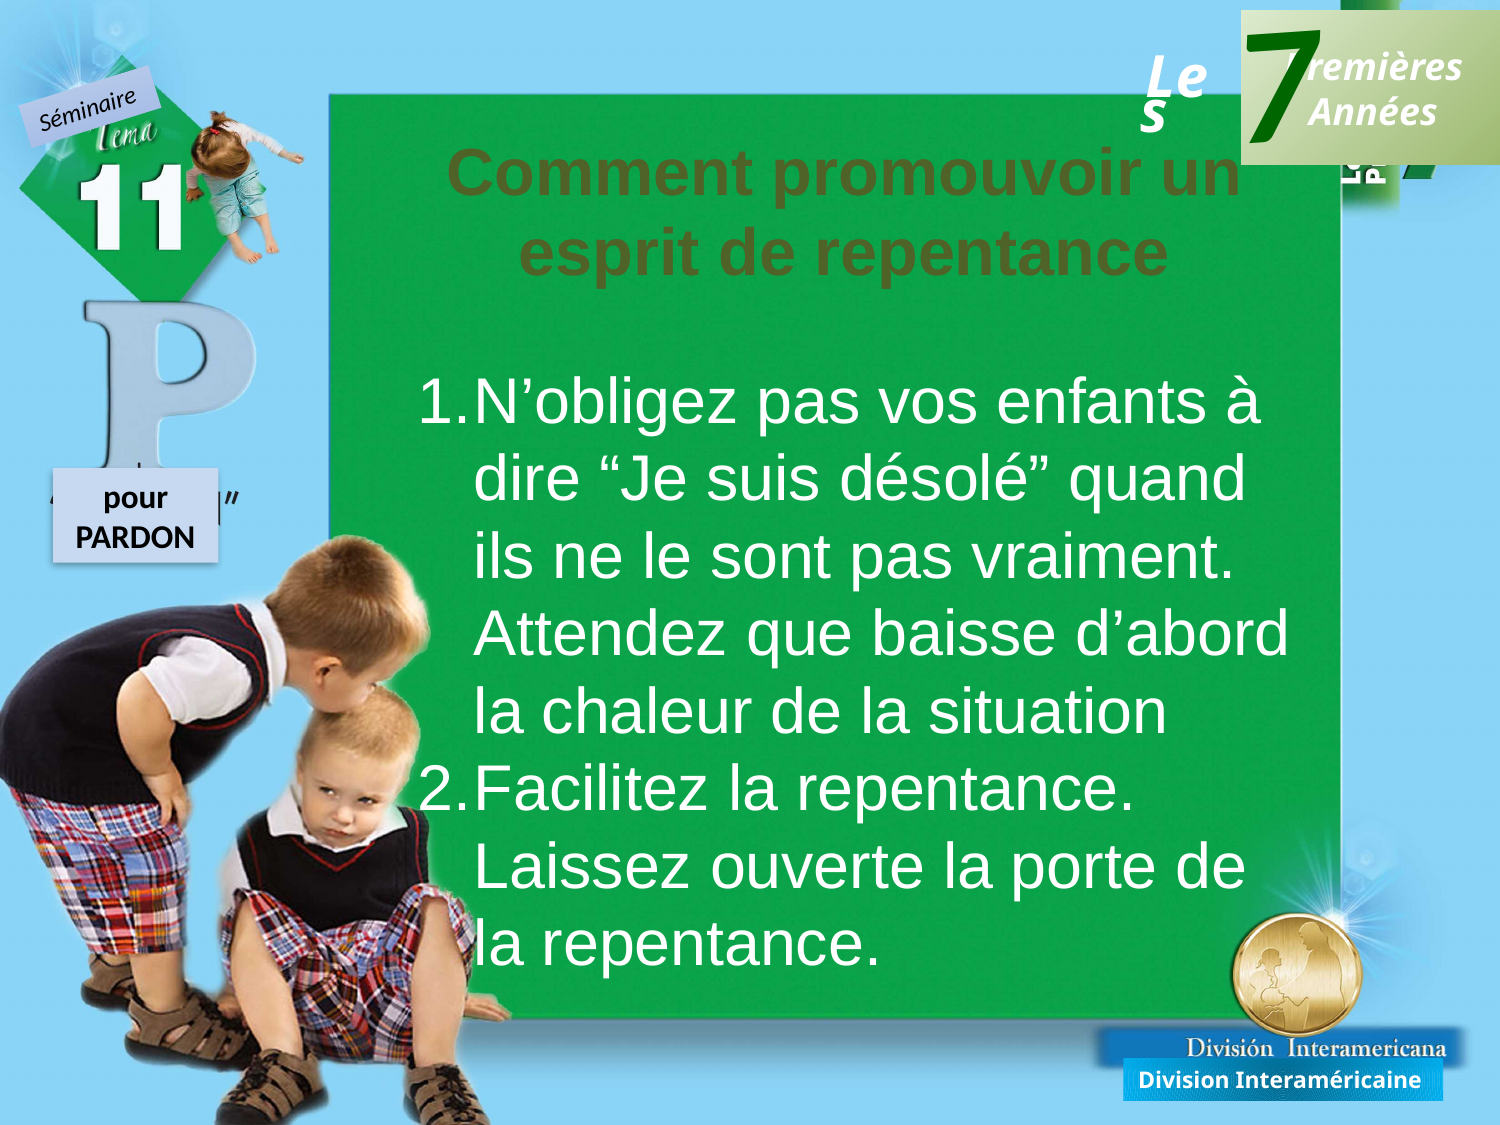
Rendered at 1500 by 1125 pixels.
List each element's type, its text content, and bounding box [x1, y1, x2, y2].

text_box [1119, 0, 1500, 185]
text_box Division Interaméricaine [1123, 1058, 1444, 1101]
picture [0, 0, 1500, 1125]
text_box Comment promouvoir un esprit de repentance N’obligez pas vos enfants à dire “Je suis désolé” quand ils ne le sont pas vraiment. Attendez que baisse d’abord la chaleur de la situation Facilitez la repentance. Laissez ouverte la porte de la repentance. [371, 121, 1317, 986]
text_box Séminaire [18, 65, 162, 149]
text_box pour PARDON [53, 467, 219, 563]
